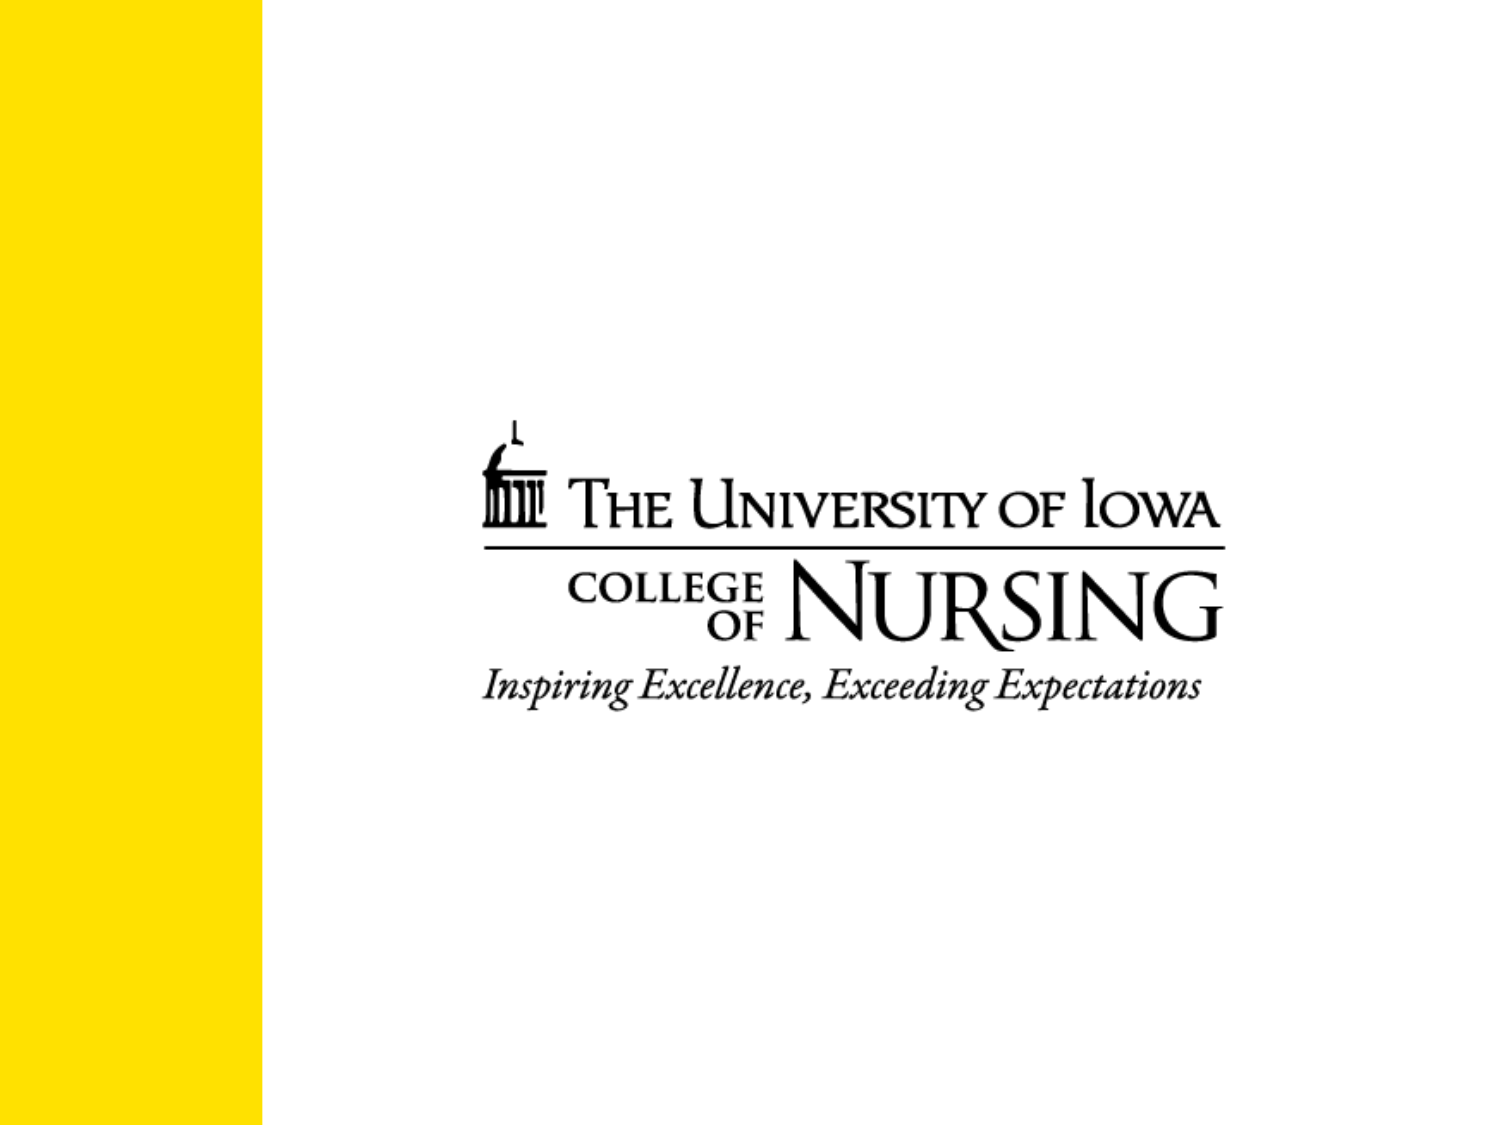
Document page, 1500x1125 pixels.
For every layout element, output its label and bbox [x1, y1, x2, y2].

picture [462, 412, 1236, 738]
